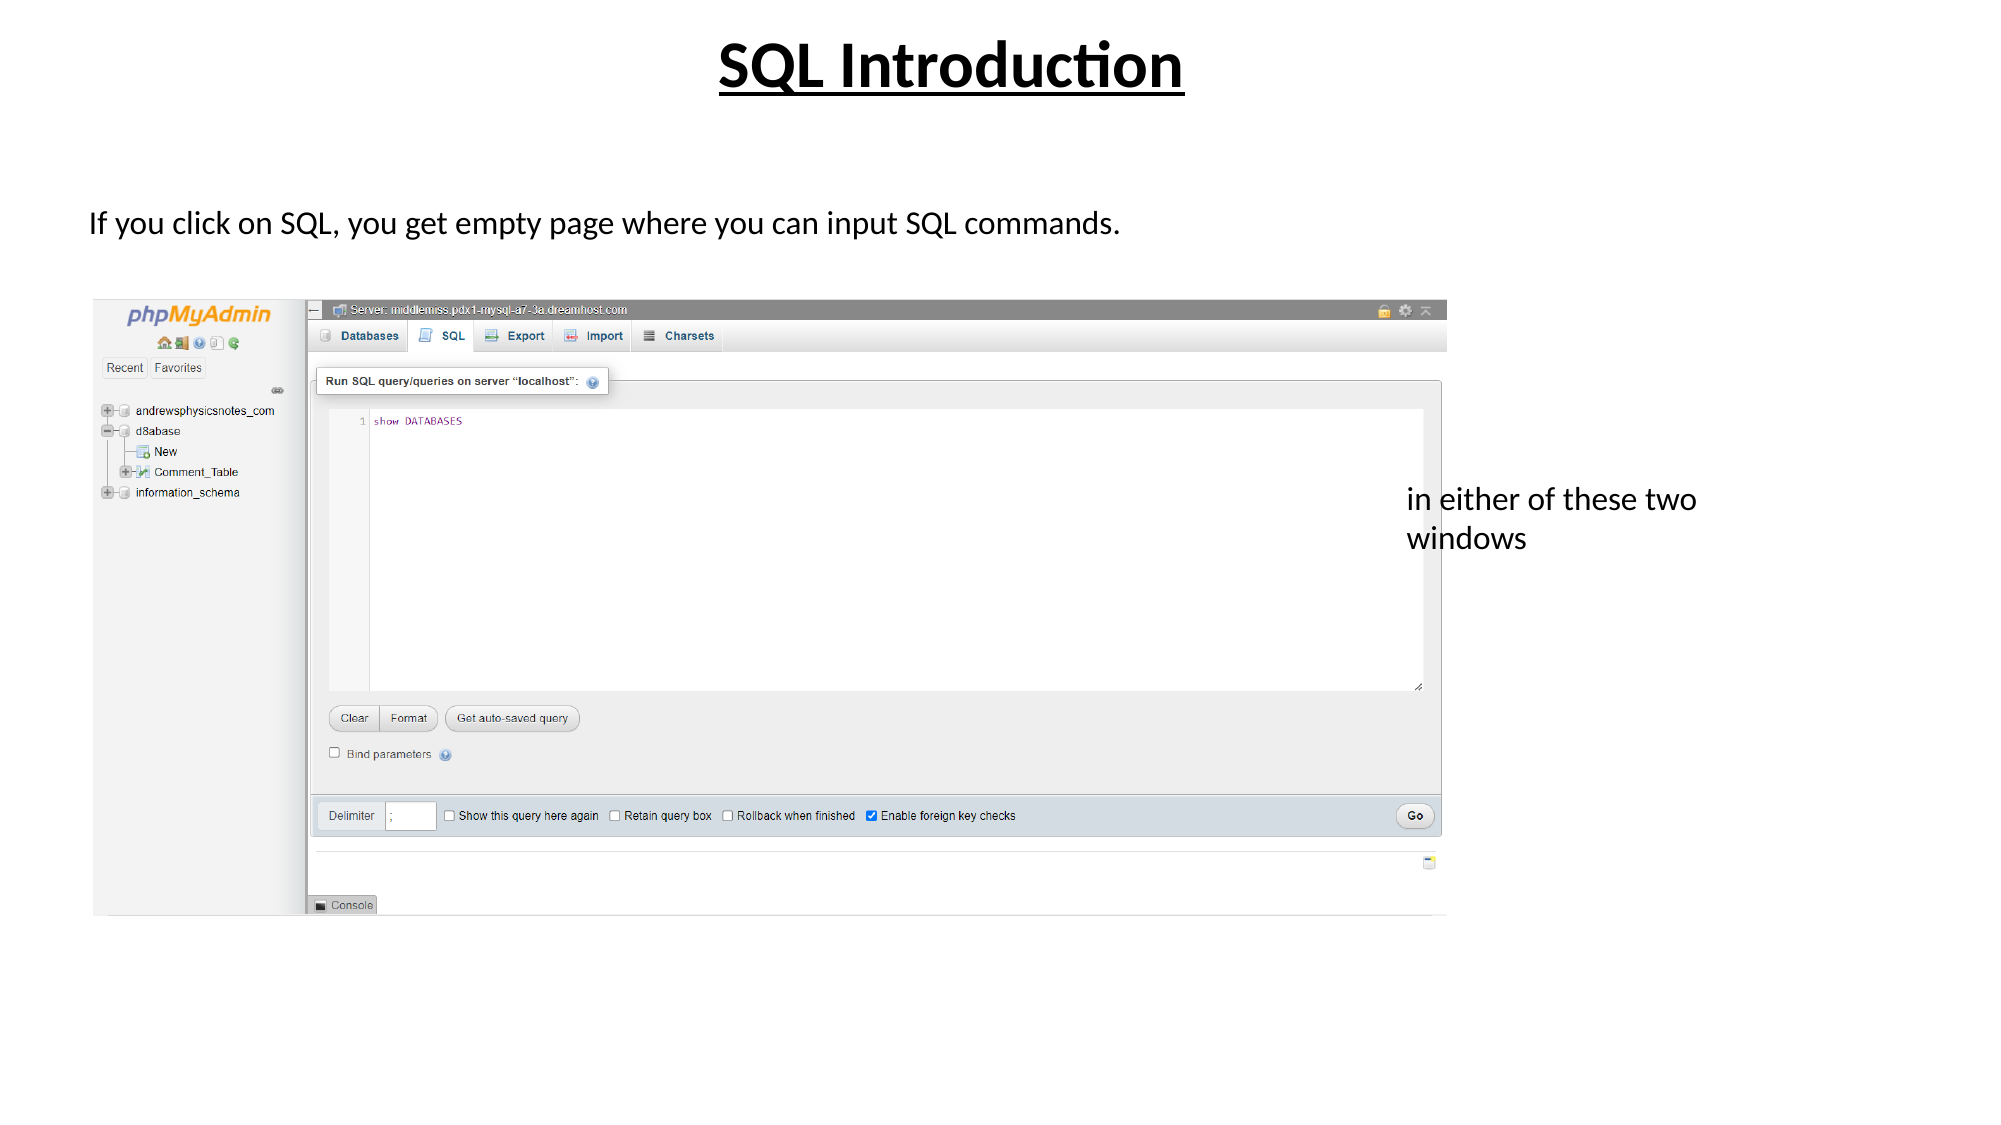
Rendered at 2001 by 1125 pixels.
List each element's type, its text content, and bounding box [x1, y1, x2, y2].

text_box SQL Introduction [704, 13, 1200, 109]
text_box If you click on SQL, you get empty page where you can input SQL commands. [74, 194, 1747, 249]
picture [93, 298, 1447, 916]
text_box in either of these two windows [1447, 469, 1818, 564]
